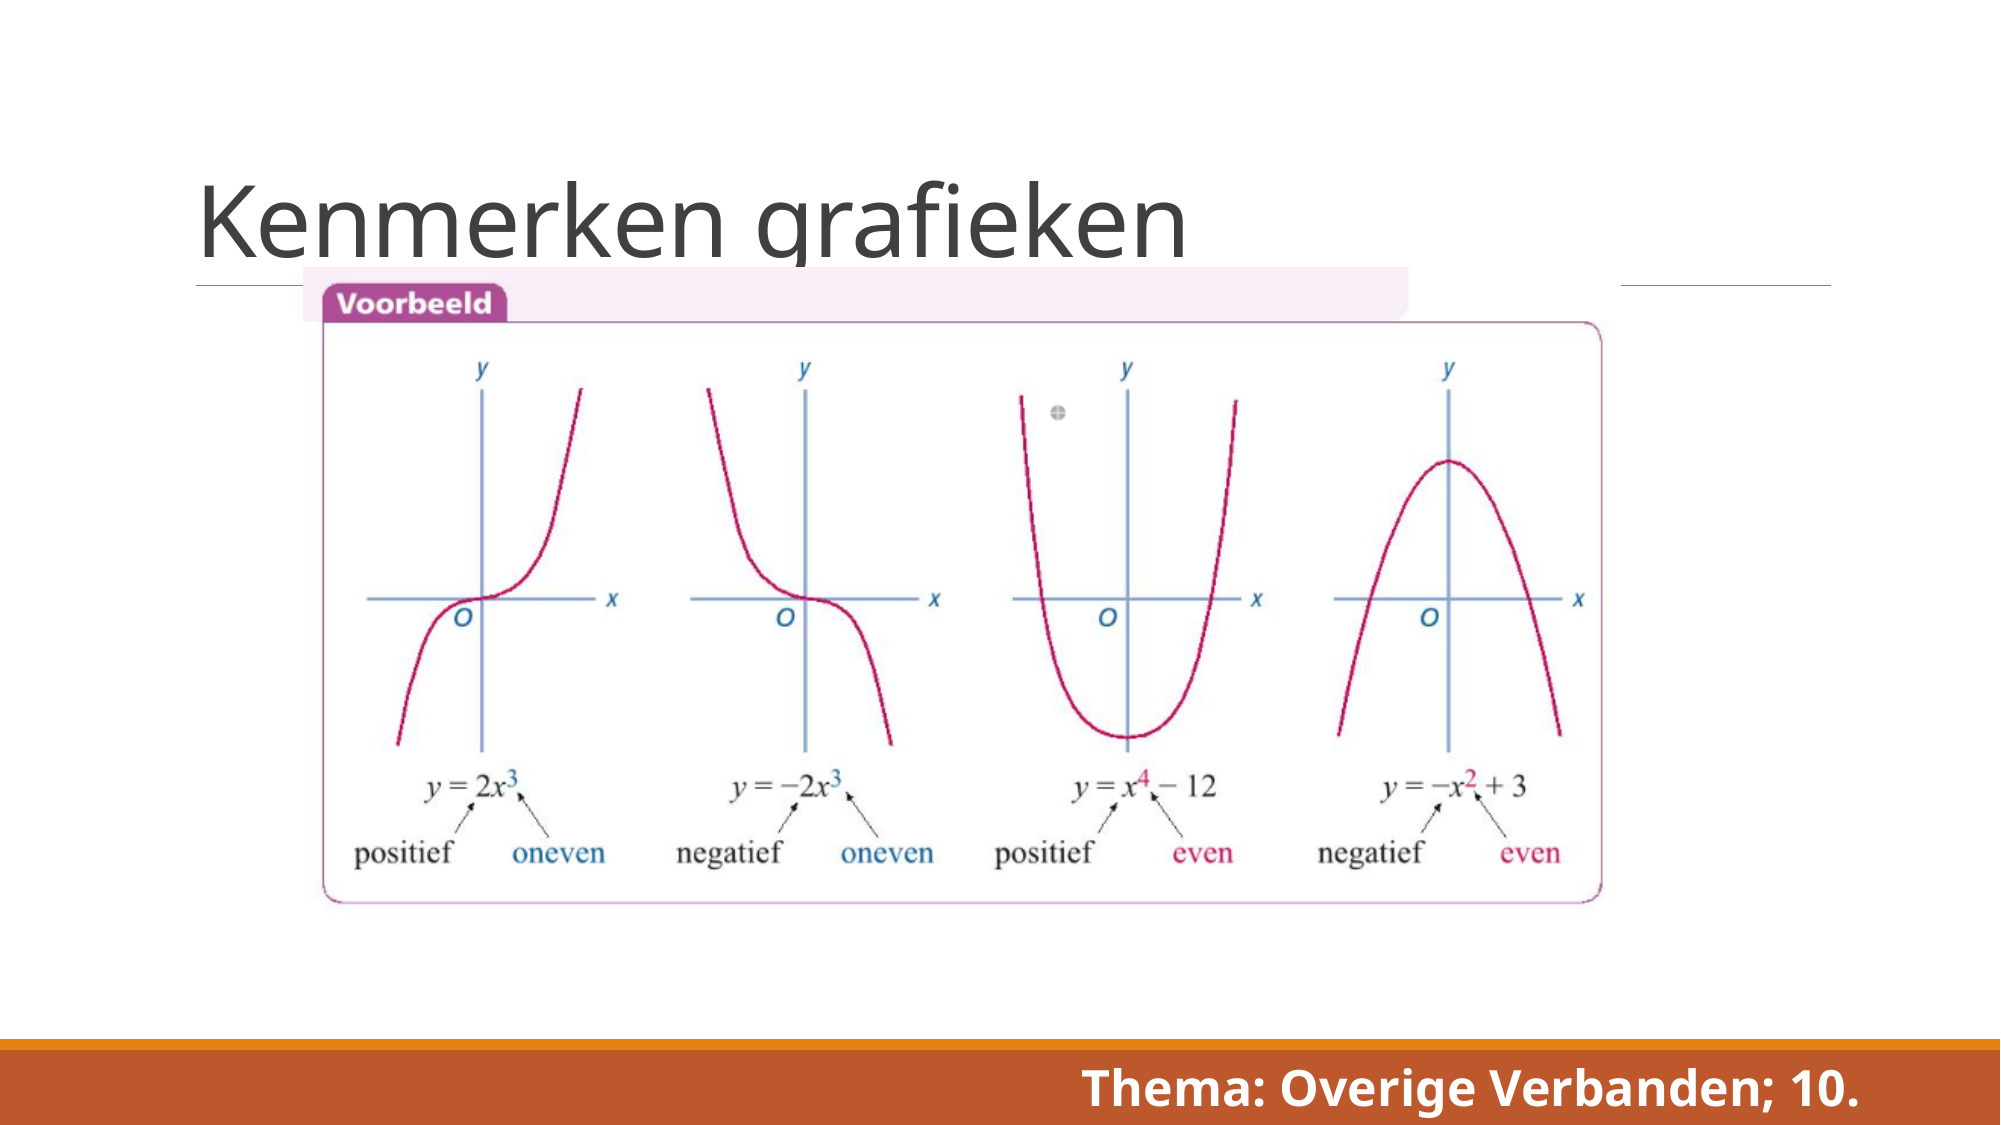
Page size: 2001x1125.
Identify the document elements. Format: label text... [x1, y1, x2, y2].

text_box Thema: Overige Verbanden; 10. Machtsverbanden [957, 1049, 1985, 1125]
picture [302, 266, 1621, 915]
title Kenmerken grafieken [180, 47, 1830, 285]
